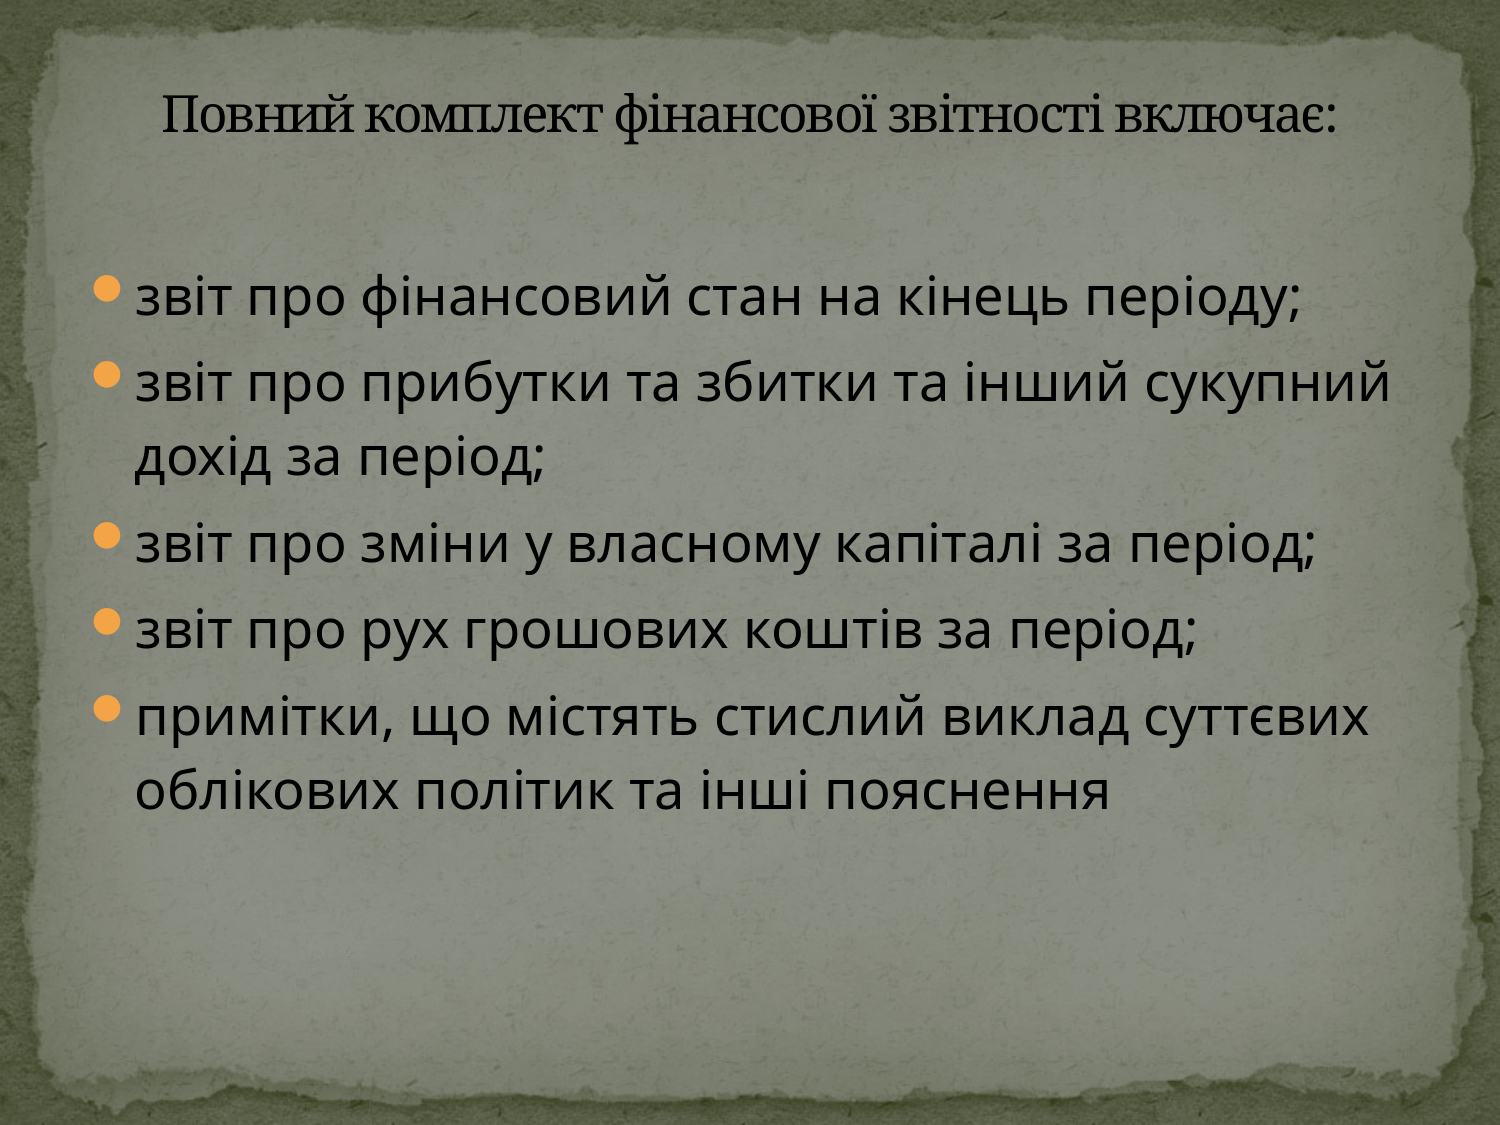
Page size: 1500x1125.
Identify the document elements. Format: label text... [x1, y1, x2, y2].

list звіт про фінансовий стан на кінець періоду; звіт про прибутки та збитки та інший сукупний дохід за період; звіт про зміни у власному капіталі за період; звіт про рух грошових коштів за період; примітки, що містять стислий виклад суттєвих облікових політик та інші пояснення [75, 249, 1425, 1000]
title Повний комплект фінансової звітності включає: [74, 24, 1425, 225]
